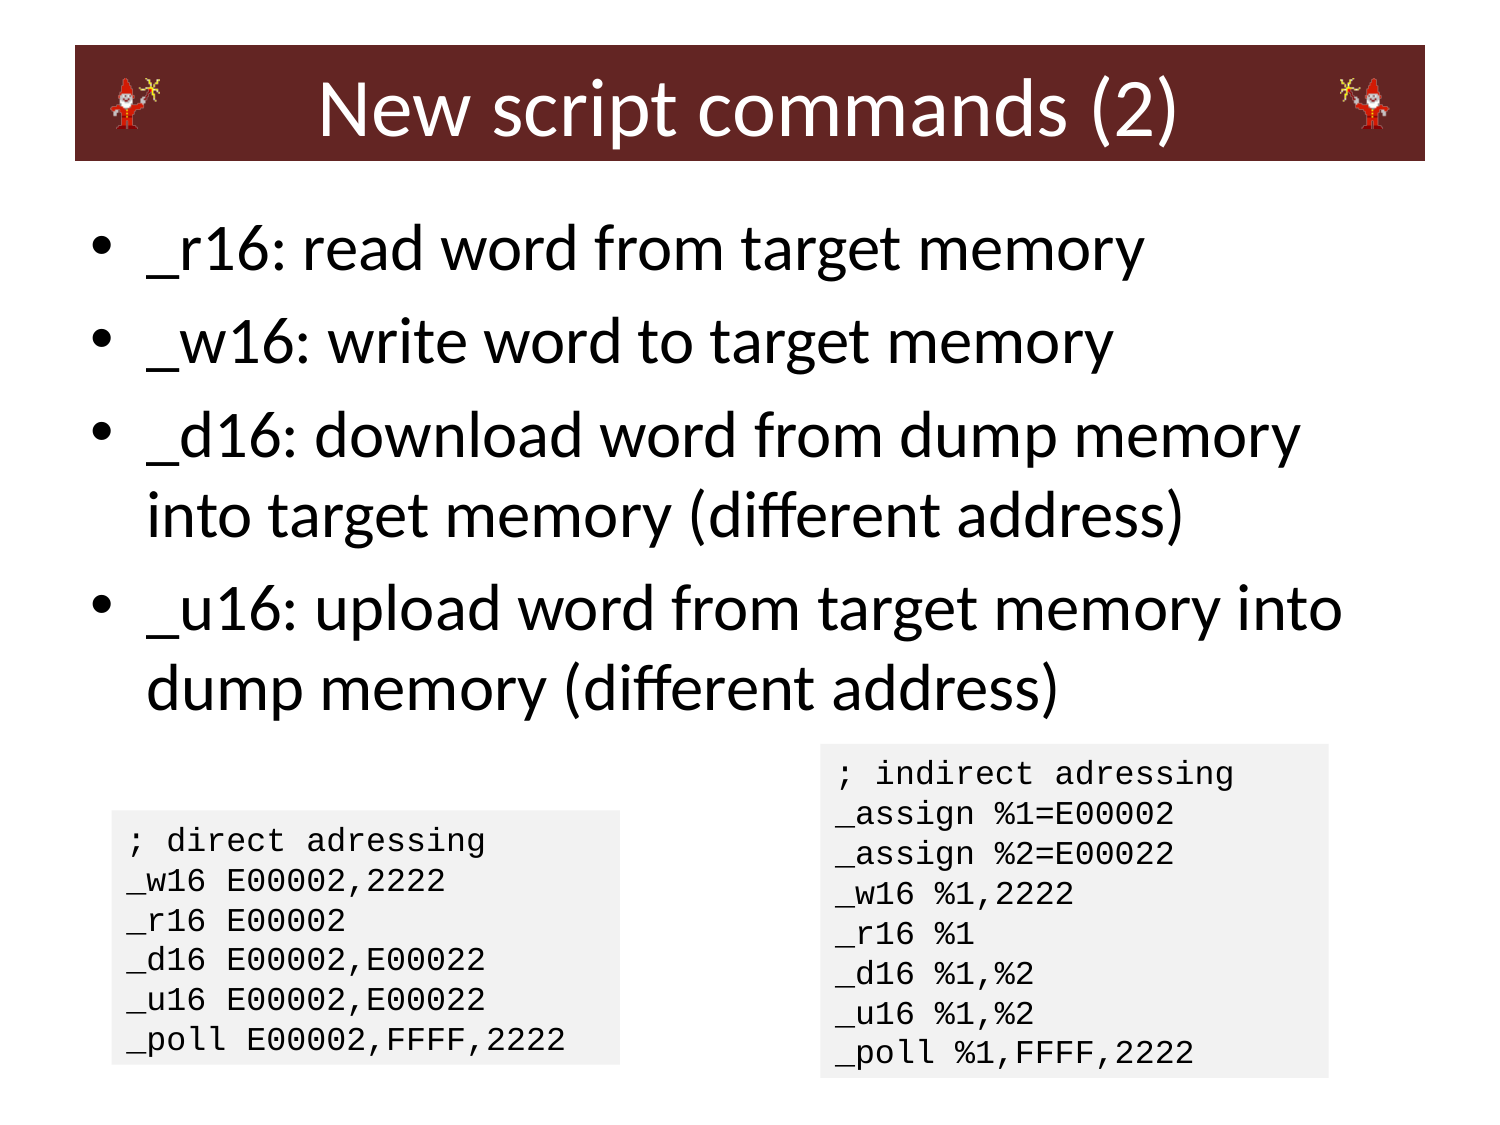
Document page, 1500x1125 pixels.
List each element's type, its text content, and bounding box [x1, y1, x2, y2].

picture [109, 77, 160, 129]
list _r16: read word from target memory _w16: write word to target memory _d16: download word from dump memory into target memory (different address) _u16: upload word from target memory into dump memory (different address) [75, 196, 1425, 1005]
text_box ; direct adressing _w16 E00002,2222 _r16 E00002 _d16 E00002,E00022 _u16 E00002,E00022 _poll E00002,FFFF,2222 [111, 810, 620, 1065]
title New script commands (2) [75, 45, 1425, 161]
picture [1340, 77, 1391, 129]
text_box ; indirect adressing _assign %1=E00002 _assign %2=E00022 _w16 %1,2222 _r16 %1 _d16 %1,%2 _u16 %1,%2 _poll %1,FFFF,2222 [820, 743, 1329, 1078]
